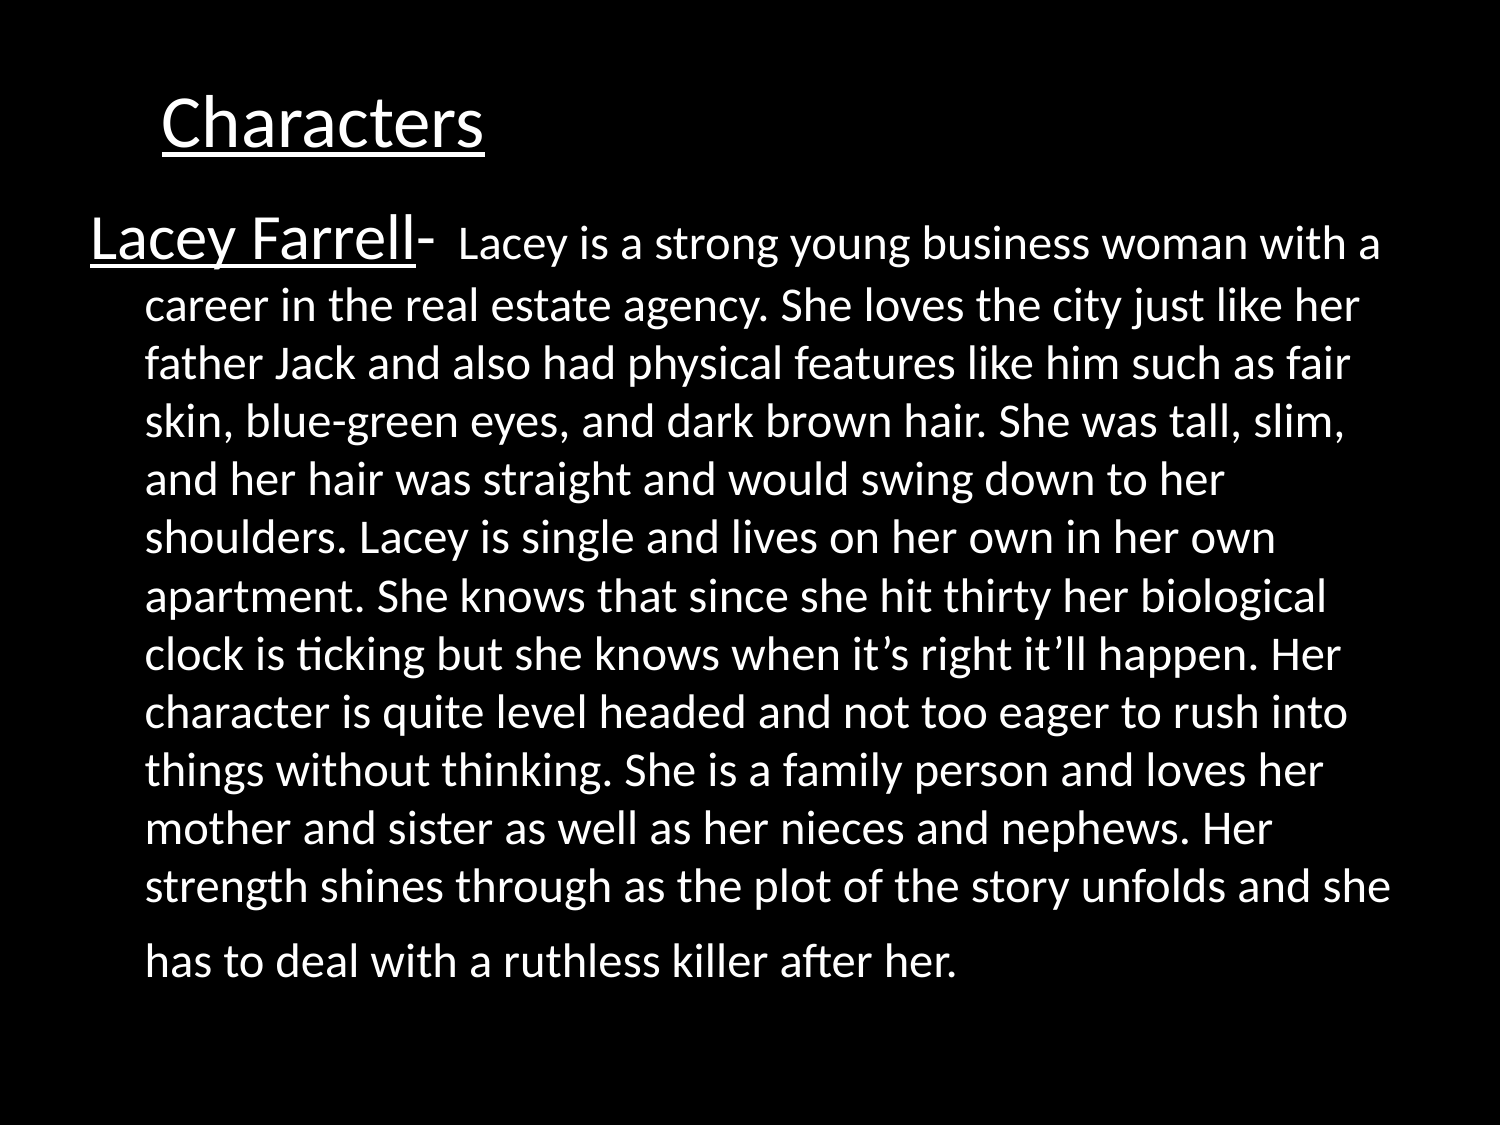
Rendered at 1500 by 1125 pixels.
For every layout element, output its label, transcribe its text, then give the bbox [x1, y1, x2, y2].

title Characters [0, 23, 999, 211]
list Lacey Farrell- Lacey is a strong young business woman with a career in the real estate agency. She loves the city just like her father Jack and also had physical features like him such as fair skin, blue-green eyes, and dark brown hair. She was tall, slim, and her hair was straight and would swing down to her shoulders. Lacey is single and lives on her own in her own apartment. She knows that since she hit thirty her biological clock is ticking but she knows when it’s right it’ll happen. Her character is quite level headed and not too eager to rush into things without thinking. She is a family person and loves her mother and sister as well as her nieces and nephews. Her strength shines through as the plot of the story unfolds and she has to deal with a ruthless killer after her. [75, 187, 1425, 1005]
